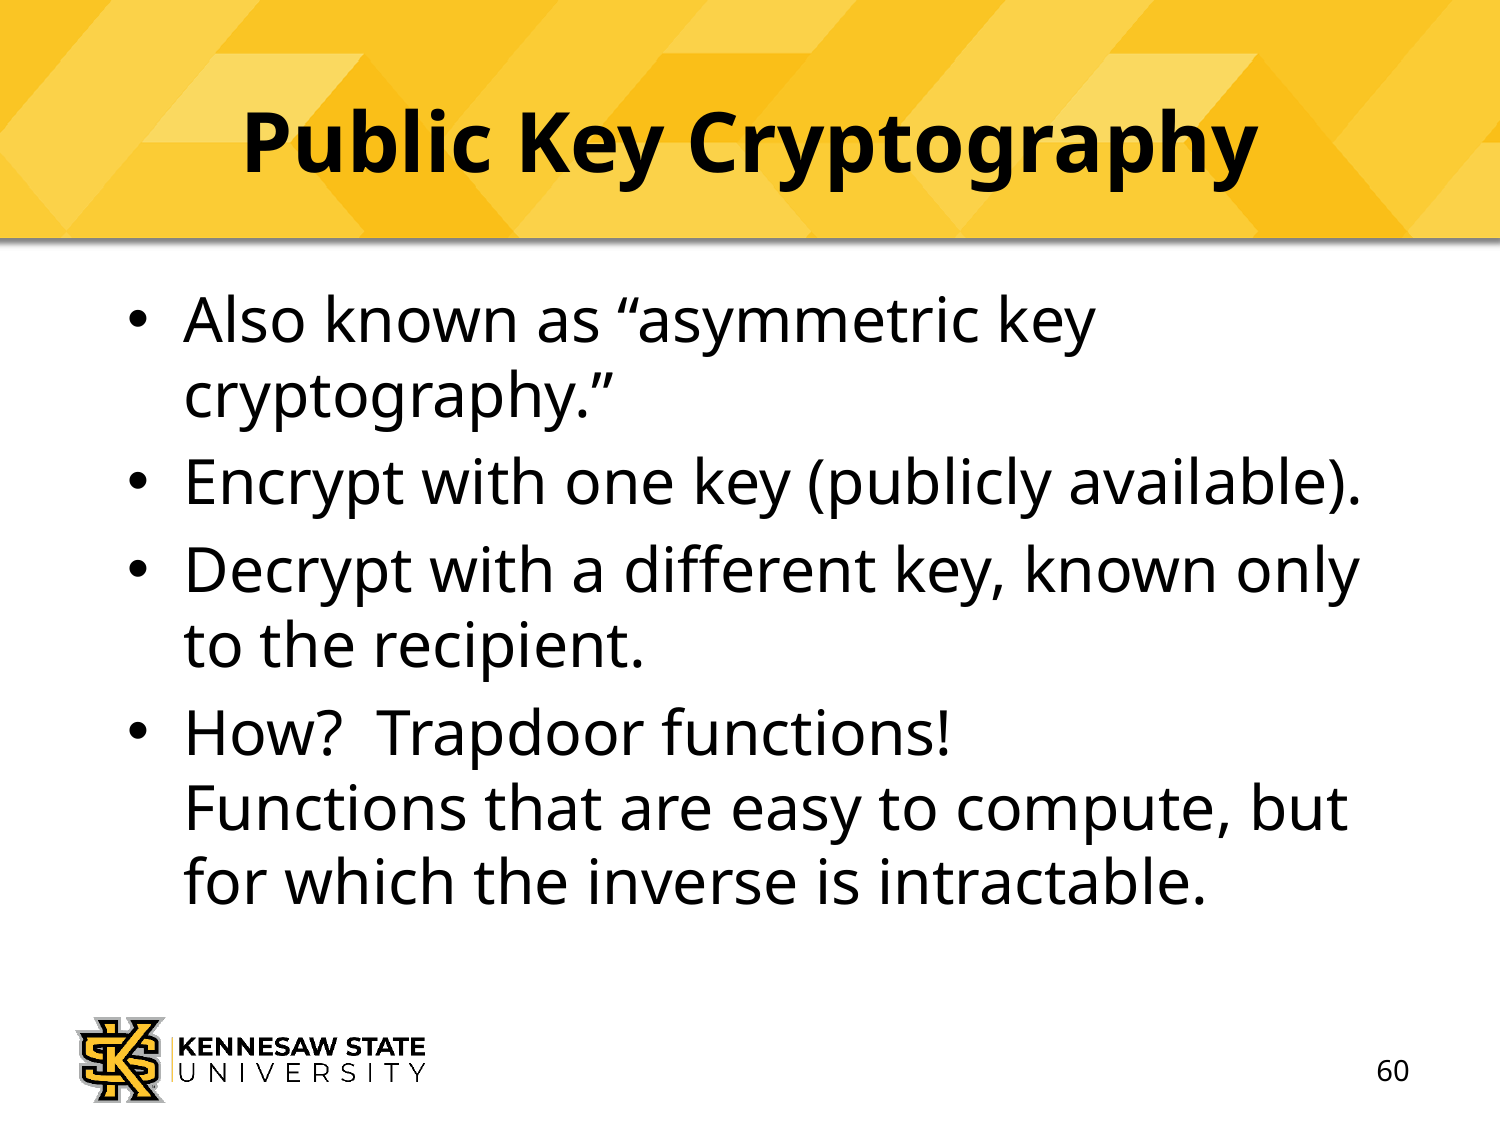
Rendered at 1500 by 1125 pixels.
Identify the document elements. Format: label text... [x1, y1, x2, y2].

picture [0, 0, 1500, 251]
picture [75, 1017, 425, 1103]
title Public Key Cryptography [75, 45, 1425, 233]
slide_number 60 [1074, 1042, 1425, 1103]
list Also known as “asymmetric key cryptography.” Encrypt with one key (publicly available). Decrypt with a different key, known only to the recipient. How? Trapdoor functions! Functions that are easy to compute, but for which the inverse is intractable. [112, 272, 1425, 1073]
